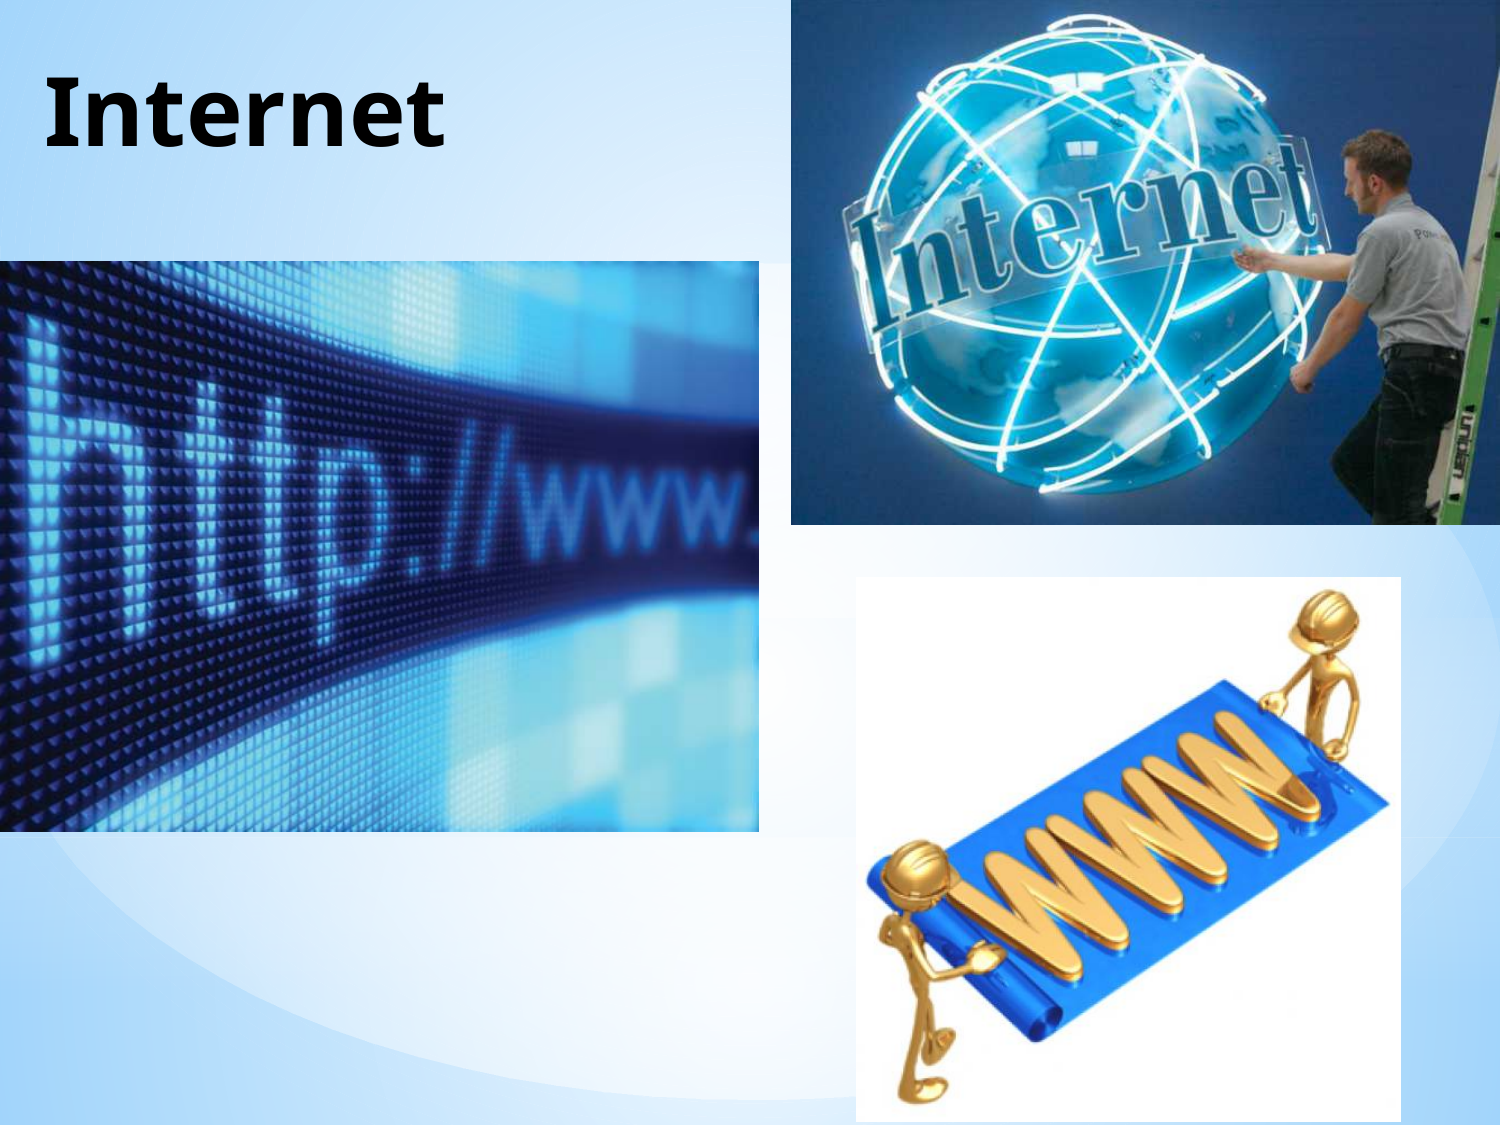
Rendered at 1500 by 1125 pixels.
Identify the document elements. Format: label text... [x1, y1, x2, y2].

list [0, 261, 759, 832]
title Internet [29, 42, 784, 231]
picture [791, 0, 1500, 525]
picture [855, 576, 1401, 1122]
